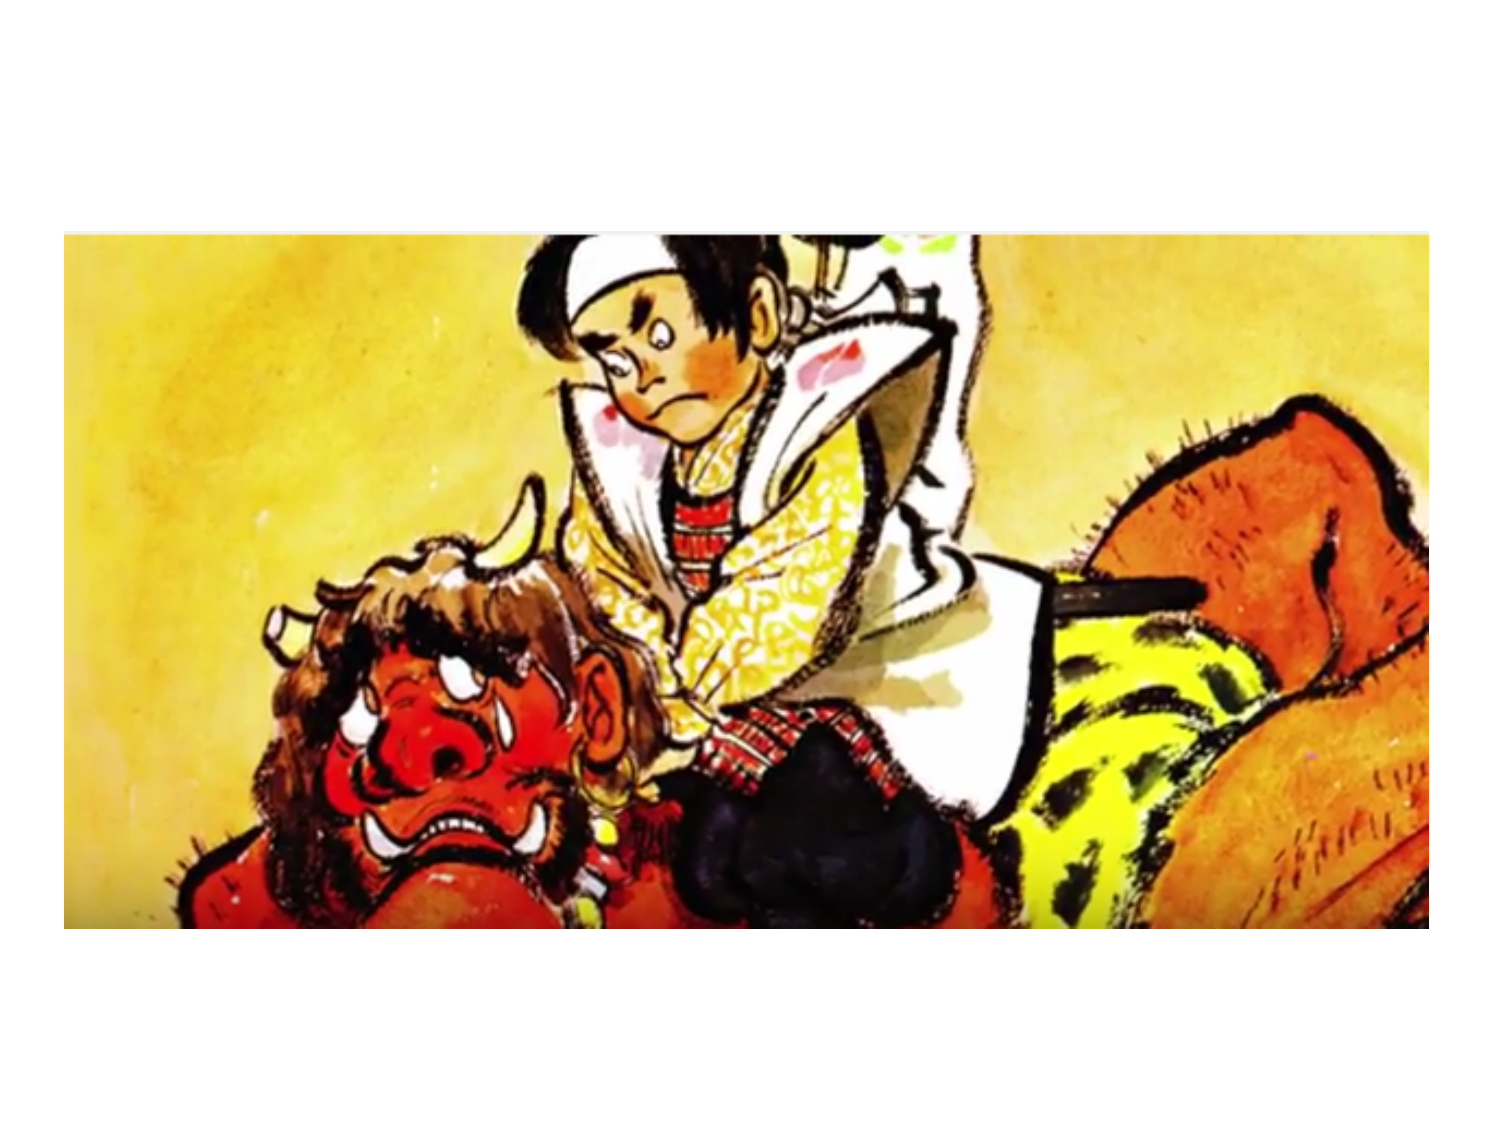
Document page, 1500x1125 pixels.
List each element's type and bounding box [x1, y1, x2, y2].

list [64, 231, 1429, 929]
